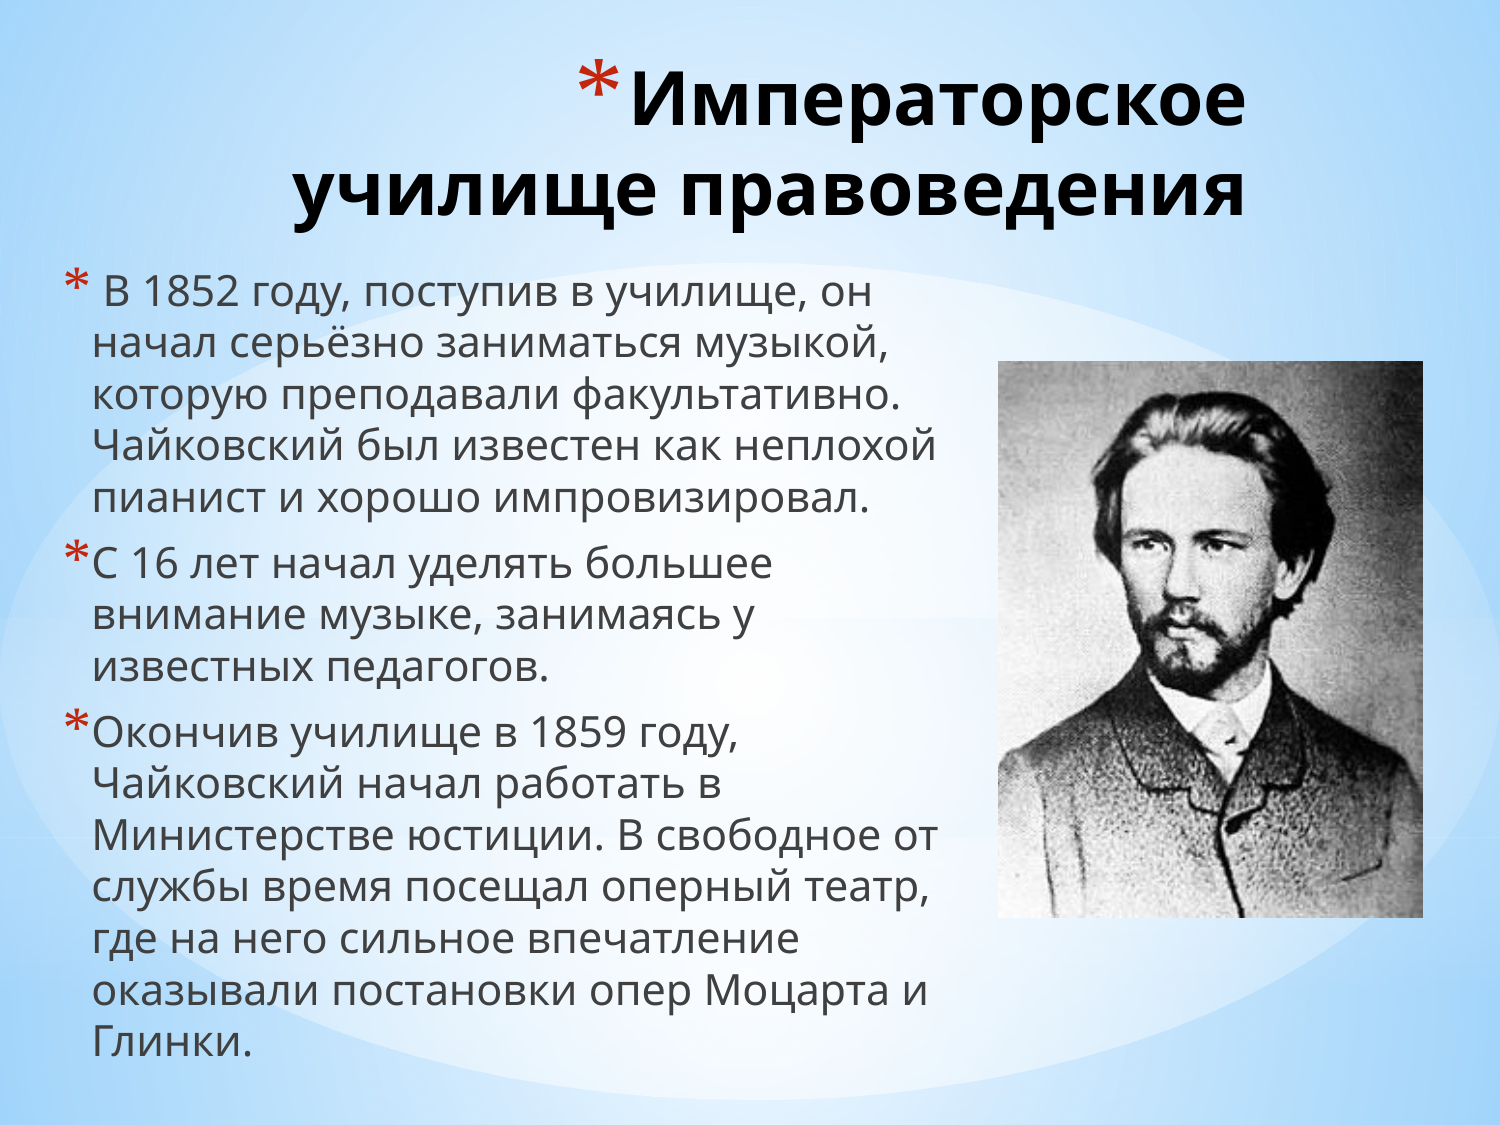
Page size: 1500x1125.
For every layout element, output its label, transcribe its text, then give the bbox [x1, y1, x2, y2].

list В 1852 году, поступив в училище, он начал серьёзно заниматься музыкой, которую преподавали факультативно. Чайковский был известен как неплохой пианист и хорошо импровизировал. С 16 лет начал уделять большее внимание музыке, занимаясь у известных педагогов. Окончив училище в 1859 году, Чайковский начал работать в Министерстве юстиции. В свободное от службы время посещал оперный театр, где на него сильное впечатление оказывали постановки опер Моцарта и Глинки. [41, 255, 975, 1078]
title Императорское училище правоведения [194, 42, 1264, 232]
picture [997, 361, 1423, 918]
